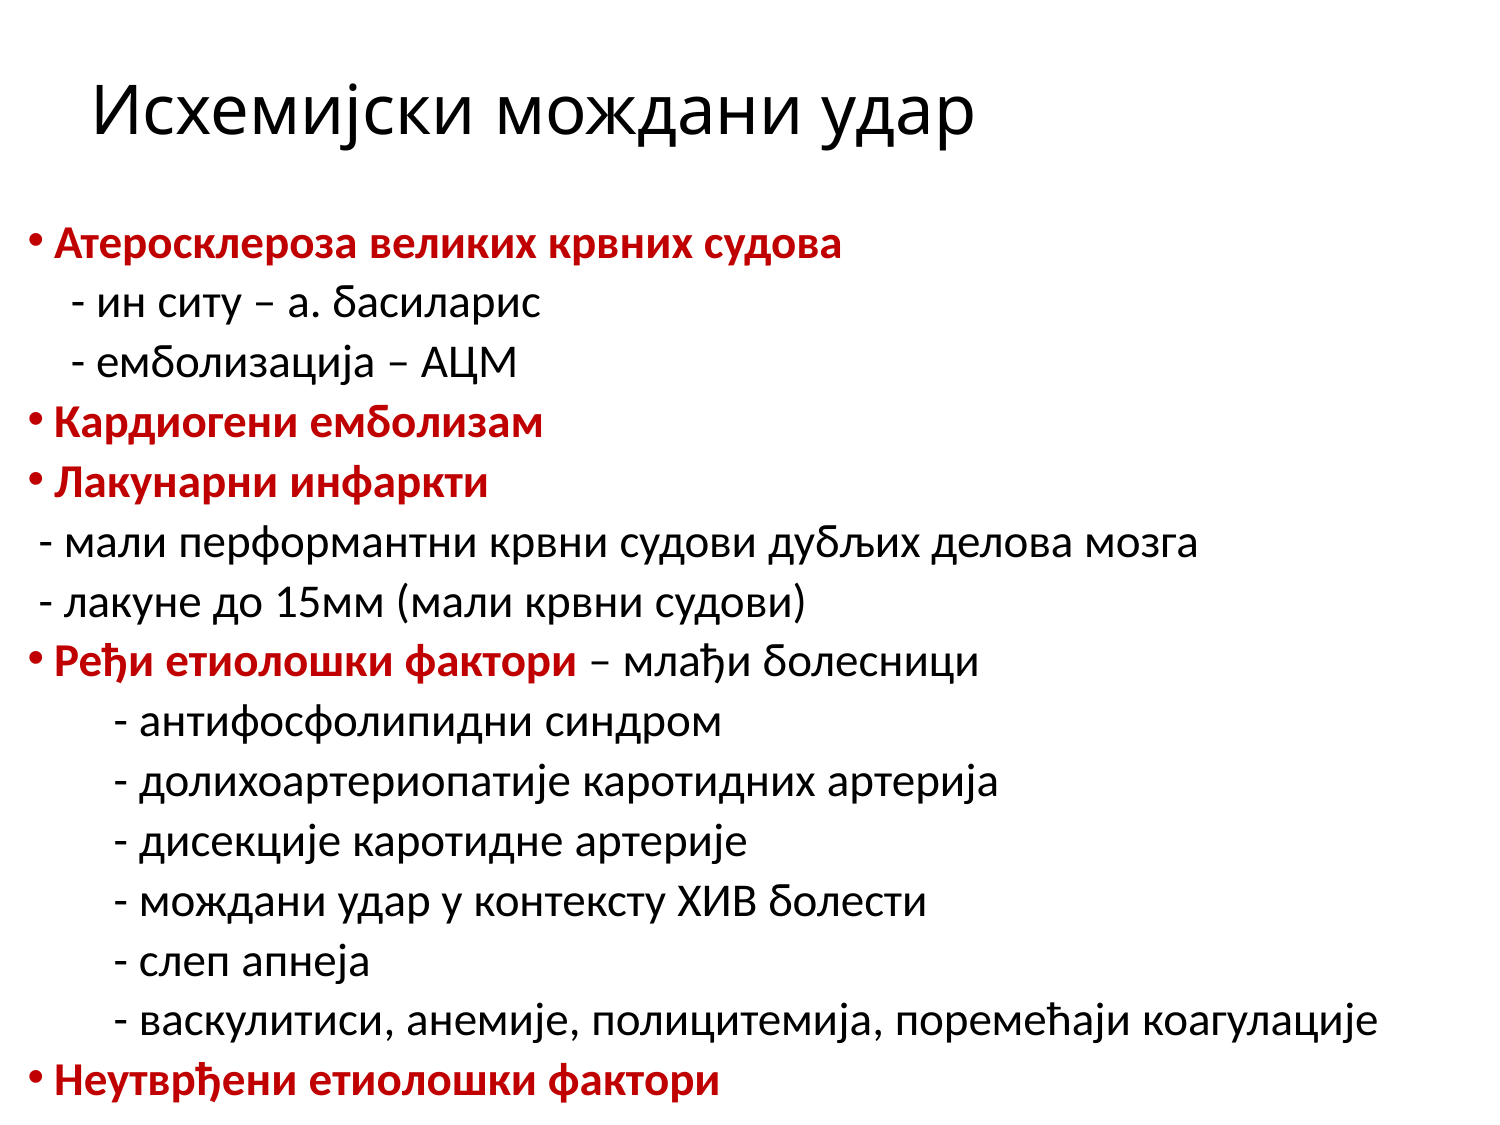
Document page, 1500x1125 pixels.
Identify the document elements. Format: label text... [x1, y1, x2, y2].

title Исхемијски мождани удар [75, 40, 1451, 185]
list Атеросклероза великих крвних судова - ин ситу – а. басиларис - емболизација – АЦМ Кардиогени емболизам Лакунарни инфаркти - мали перформантни крвни судови дубљих делова мозга - лакуне до 15мм (мали крвни судови) Ређи етиолошки фактори – млађи болесници - антифосфолипидни синдром - долихоартериопатије каротидних артерија - дисекције каротидне артерије - мождани удар у контексту ХИВ болести - слеп апнеја - васкулитиси, анемије, полицитемија, поремећаји коагулације Неутврђени етиолошки фактори [12, 214, 1500, 1113]
